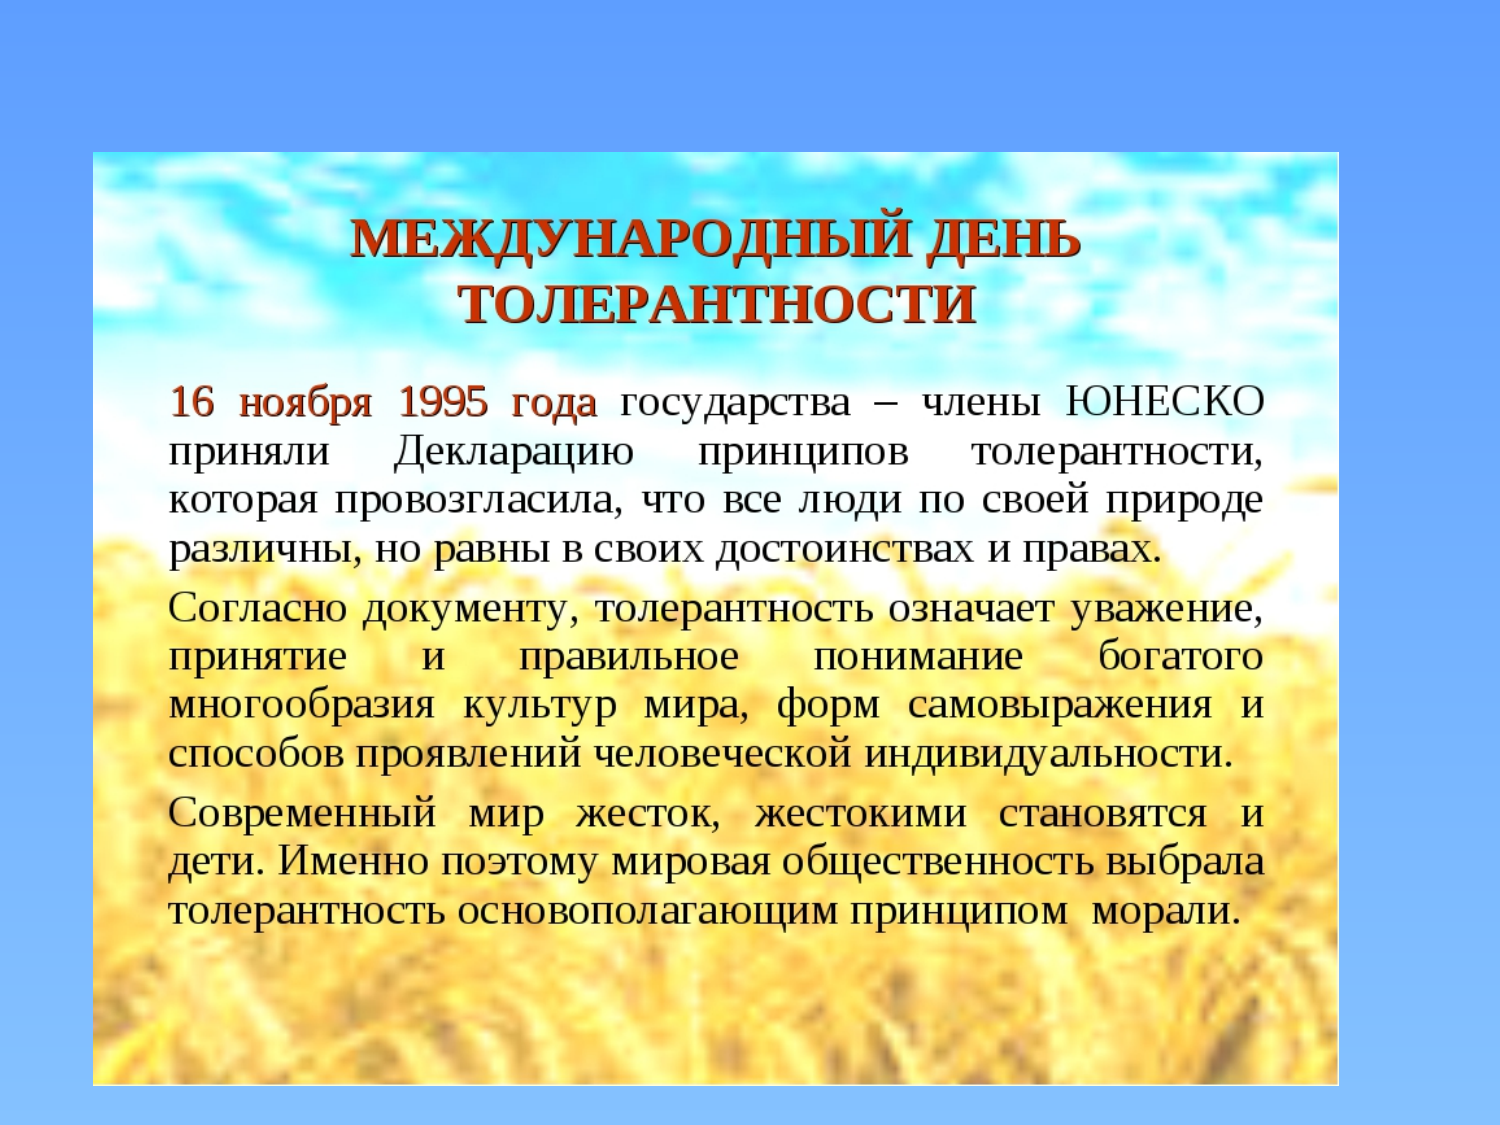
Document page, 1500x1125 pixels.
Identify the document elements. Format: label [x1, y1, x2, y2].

list [93, 152, 1339, 1087]
